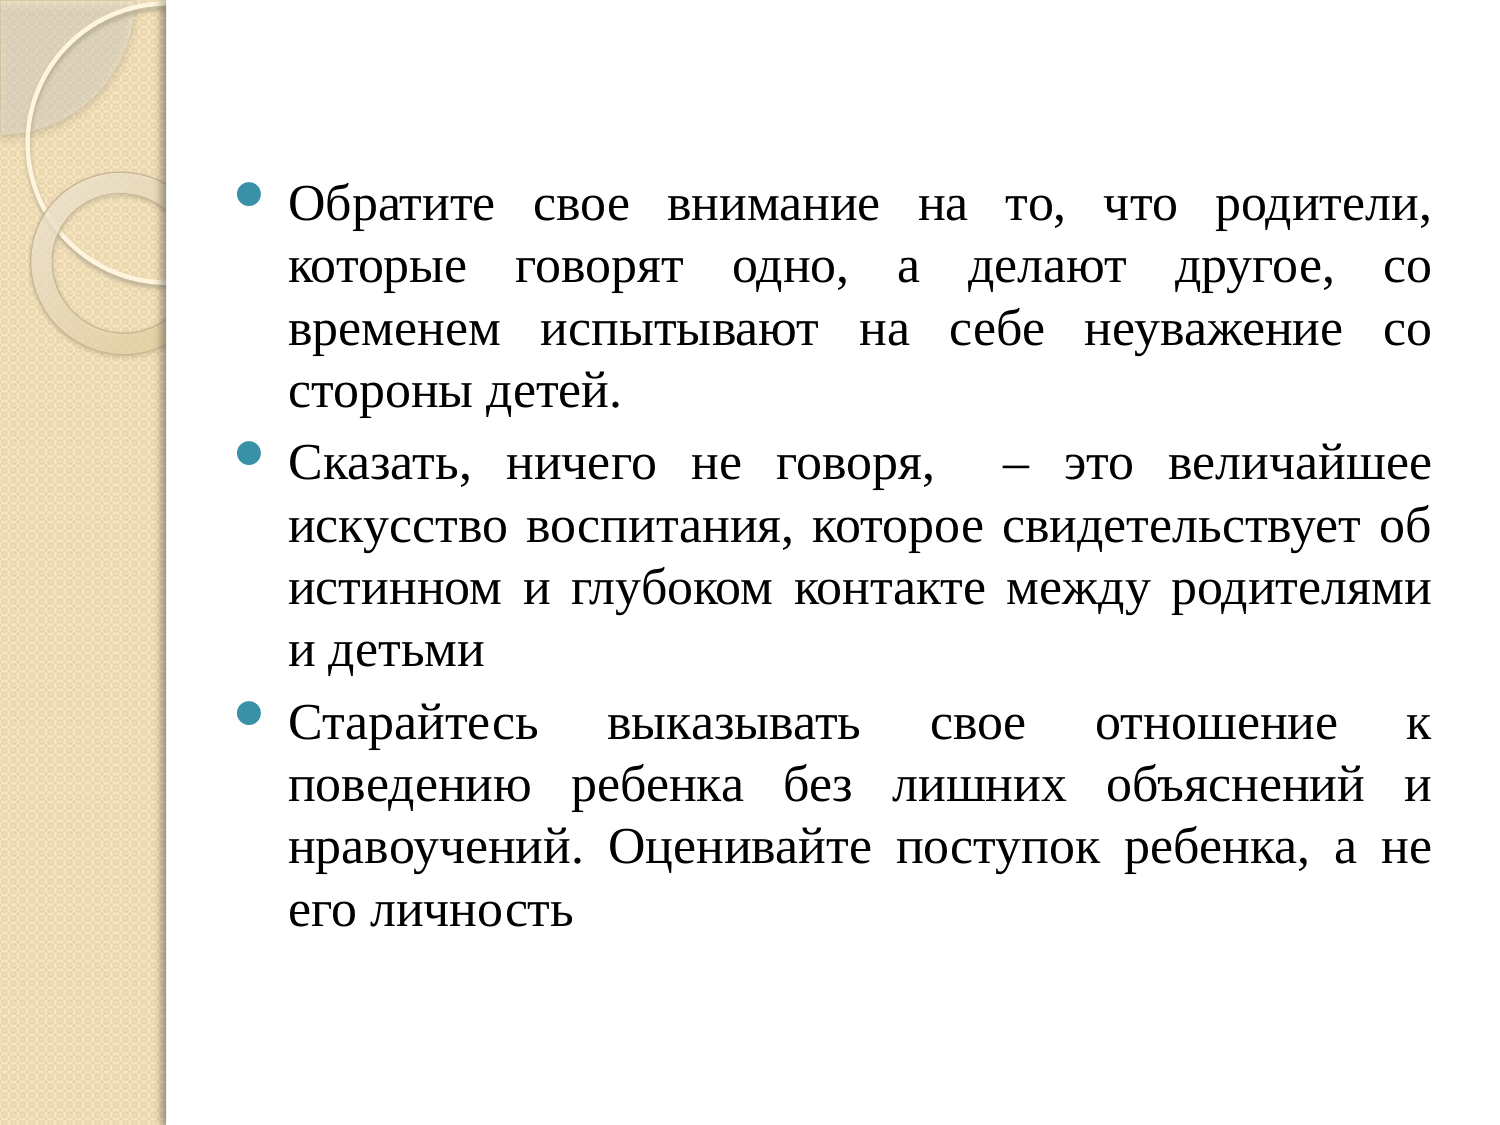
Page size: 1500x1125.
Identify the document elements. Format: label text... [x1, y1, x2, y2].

list Обратите свое внимание на то, что родители, которые говорят одно, а делают другое, со временем испытывают на себе неуважение со стороны детей. Сказать, ничего не говоря, – это величайшее искусство воспитания, которое свидетельствует об истинном и глубоком контакте между родителями и детьми Старайтесь выказывать свое отношение к поведению ребенка без лишних объяснений и нравоучений. Оценивайте поступок ребенка, а не его личность [218, 160, 1449, 949]
